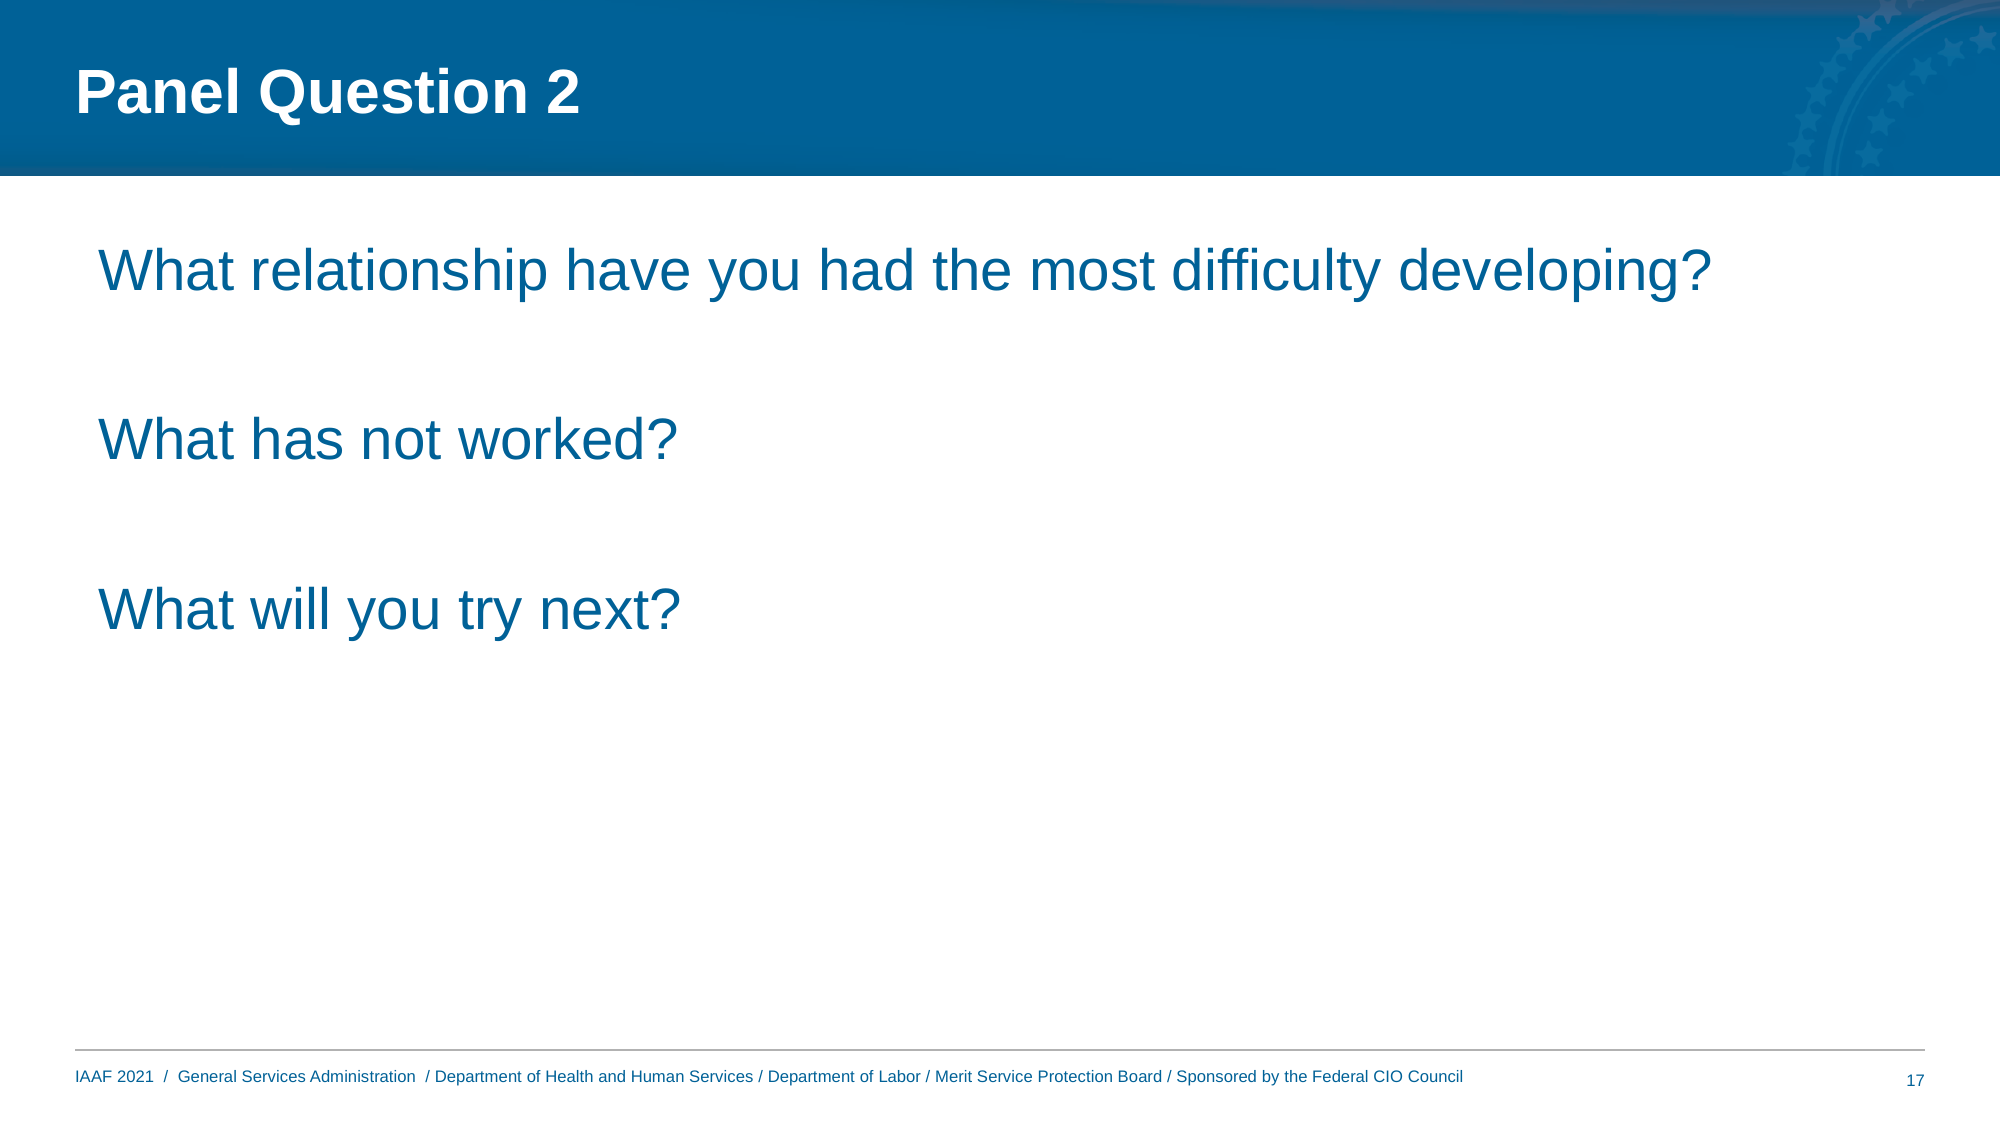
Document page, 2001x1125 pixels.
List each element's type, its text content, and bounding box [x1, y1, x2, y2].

picture [0, 0, 2000, 176]
slide_number 17 [1880, 1065, 1925, 1095]
picture [0, 168, 666, 176]
list What relationship have you had the most difficulty developing? What has not worked? What will you try next? [75, 224, 1925, 1035]
title Panel Question 2 [75, 52, 1800, 128]
